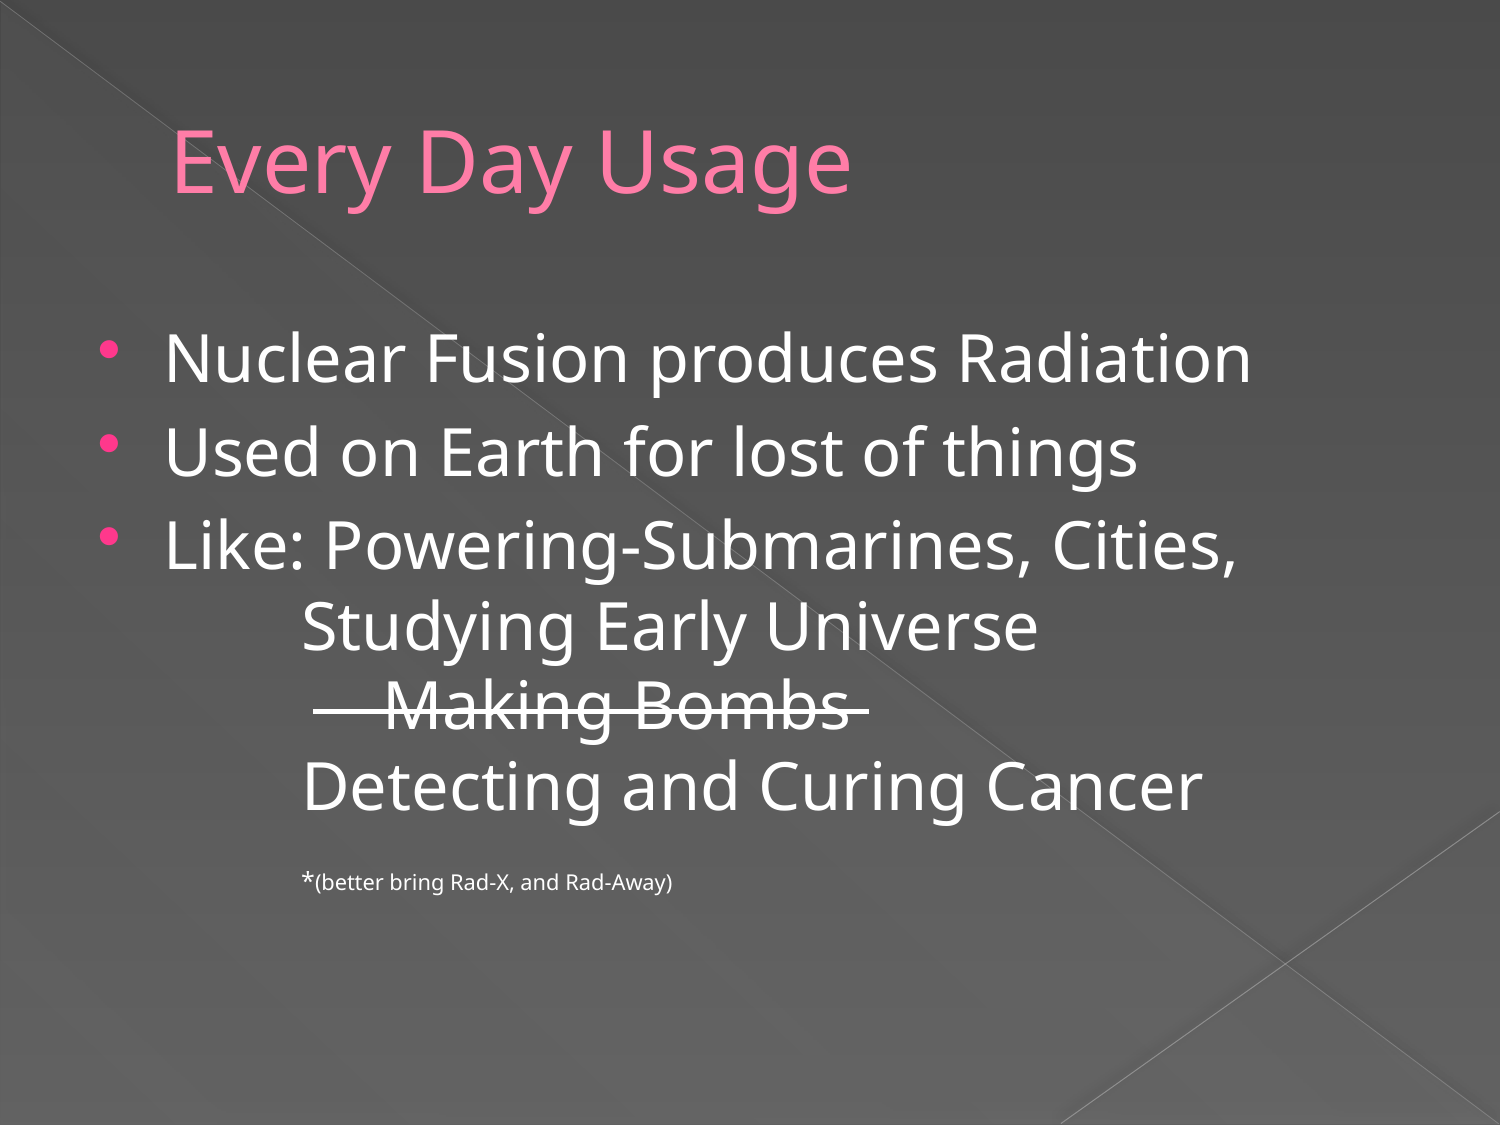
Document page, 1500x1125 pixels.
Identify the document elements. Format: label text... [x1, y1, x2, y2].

list Nuclear Fusion produces Radiation Used on Earth for lost of things Like: Powering-Submarines, Cities, Studying Early Universe Making Bombs Detecting and Curing Cancer *(better bring Rad-X, and Rad-Away) [75, 308, 1425, 1059]
title Every Day Usage [75, 43, 1425, 274]
